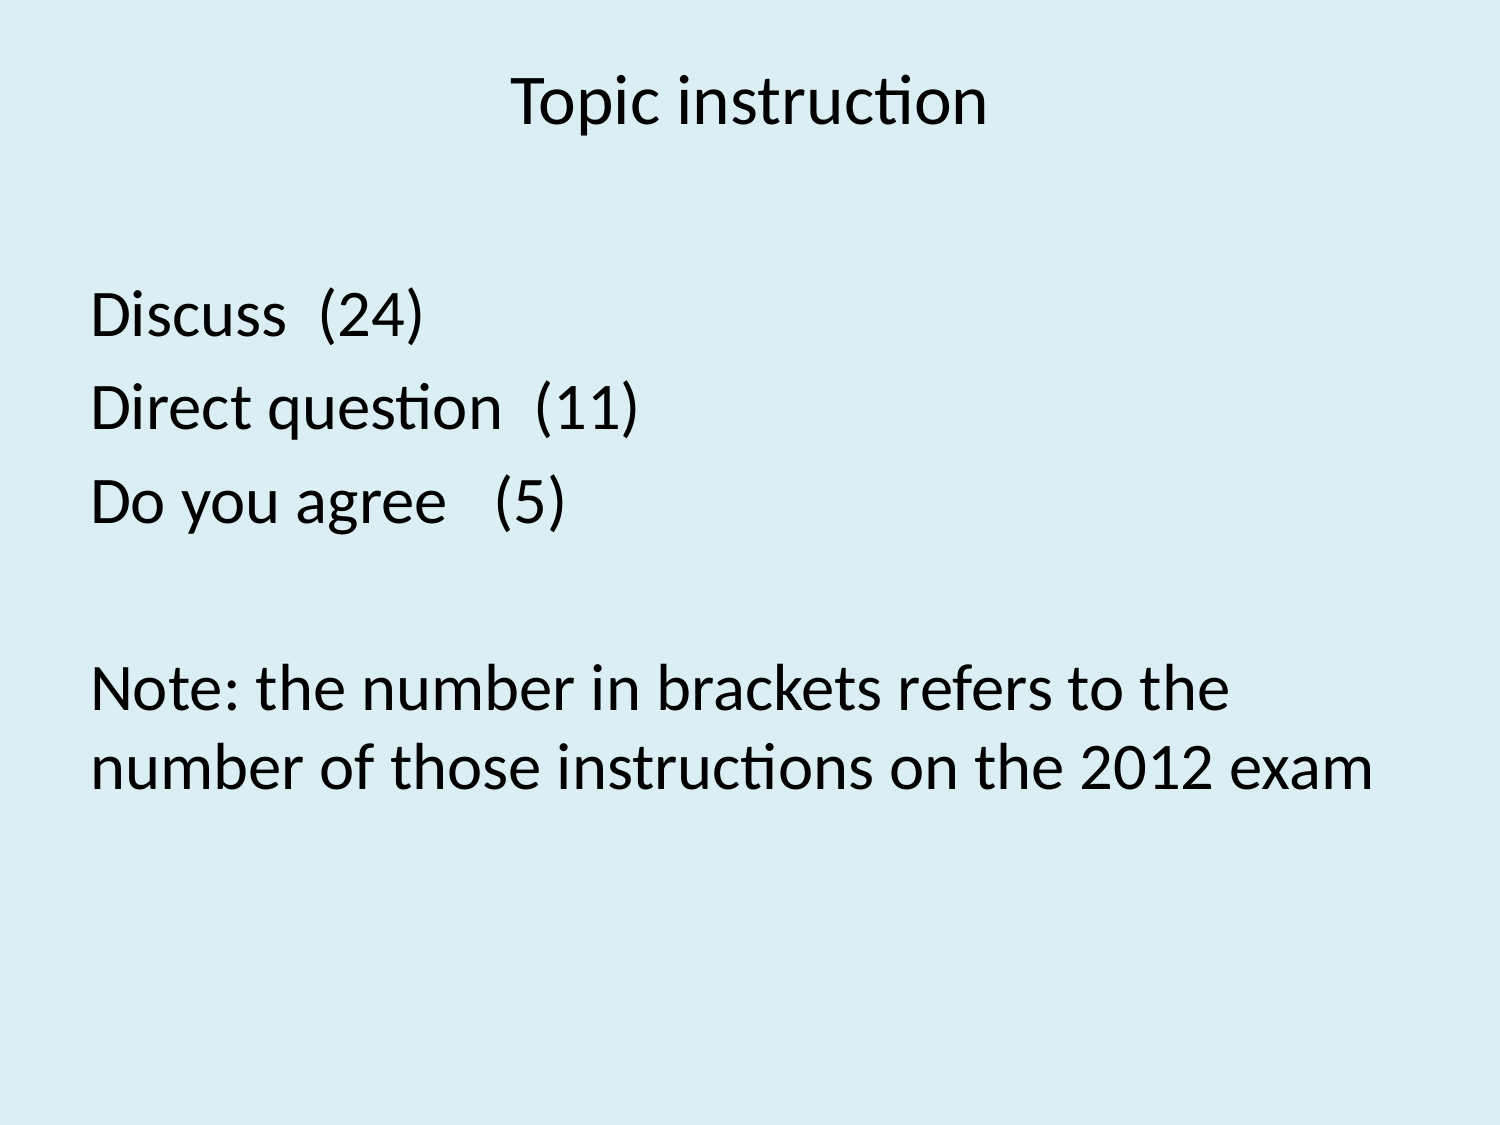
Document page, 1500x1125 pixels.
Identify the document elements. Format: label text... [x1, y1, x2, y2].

title Topic instruction [75, 45, 1425, 233]
list Discuss (24) Direct question (11) Do you agree (5) Note: the number in brackets refers to the number of those instructions on the 2012 exam [75, 262, 1425, 1005]
